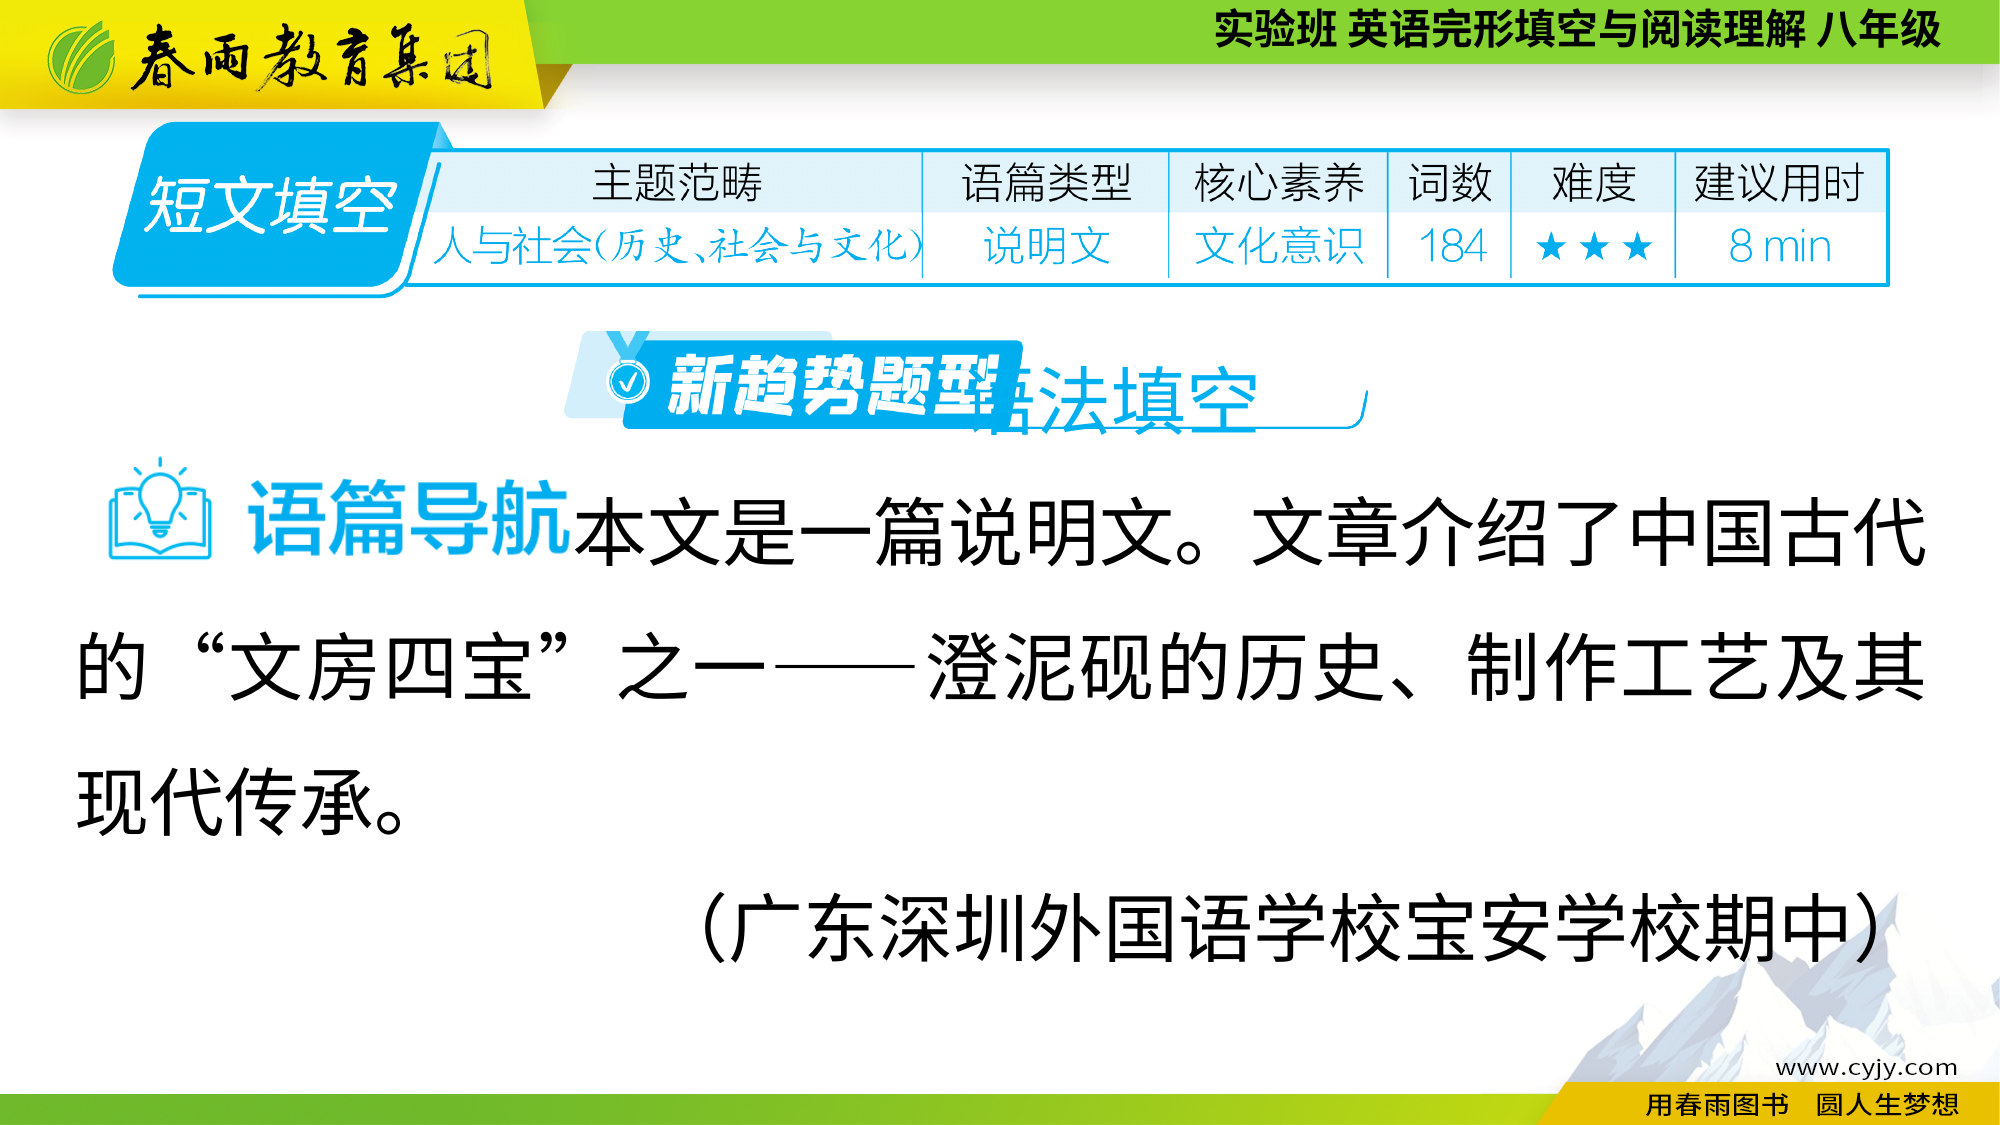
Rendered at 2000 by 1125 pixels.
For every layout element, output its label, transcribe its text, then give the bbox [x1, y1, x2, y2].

text_box 语法填空 [107, 302, 1993, 453]
text_box 本文是一篇说明文。文章介绍了中国古代的“文房四宝”之一——澄泥砚的历史、制作工艺及其现代传承。 [59, 432, 1944, 853]
picture [0, 0, 2000, 1125]
list （广东深圳外国语学校宝安学校期中） [59, 853, 1944, 963]
